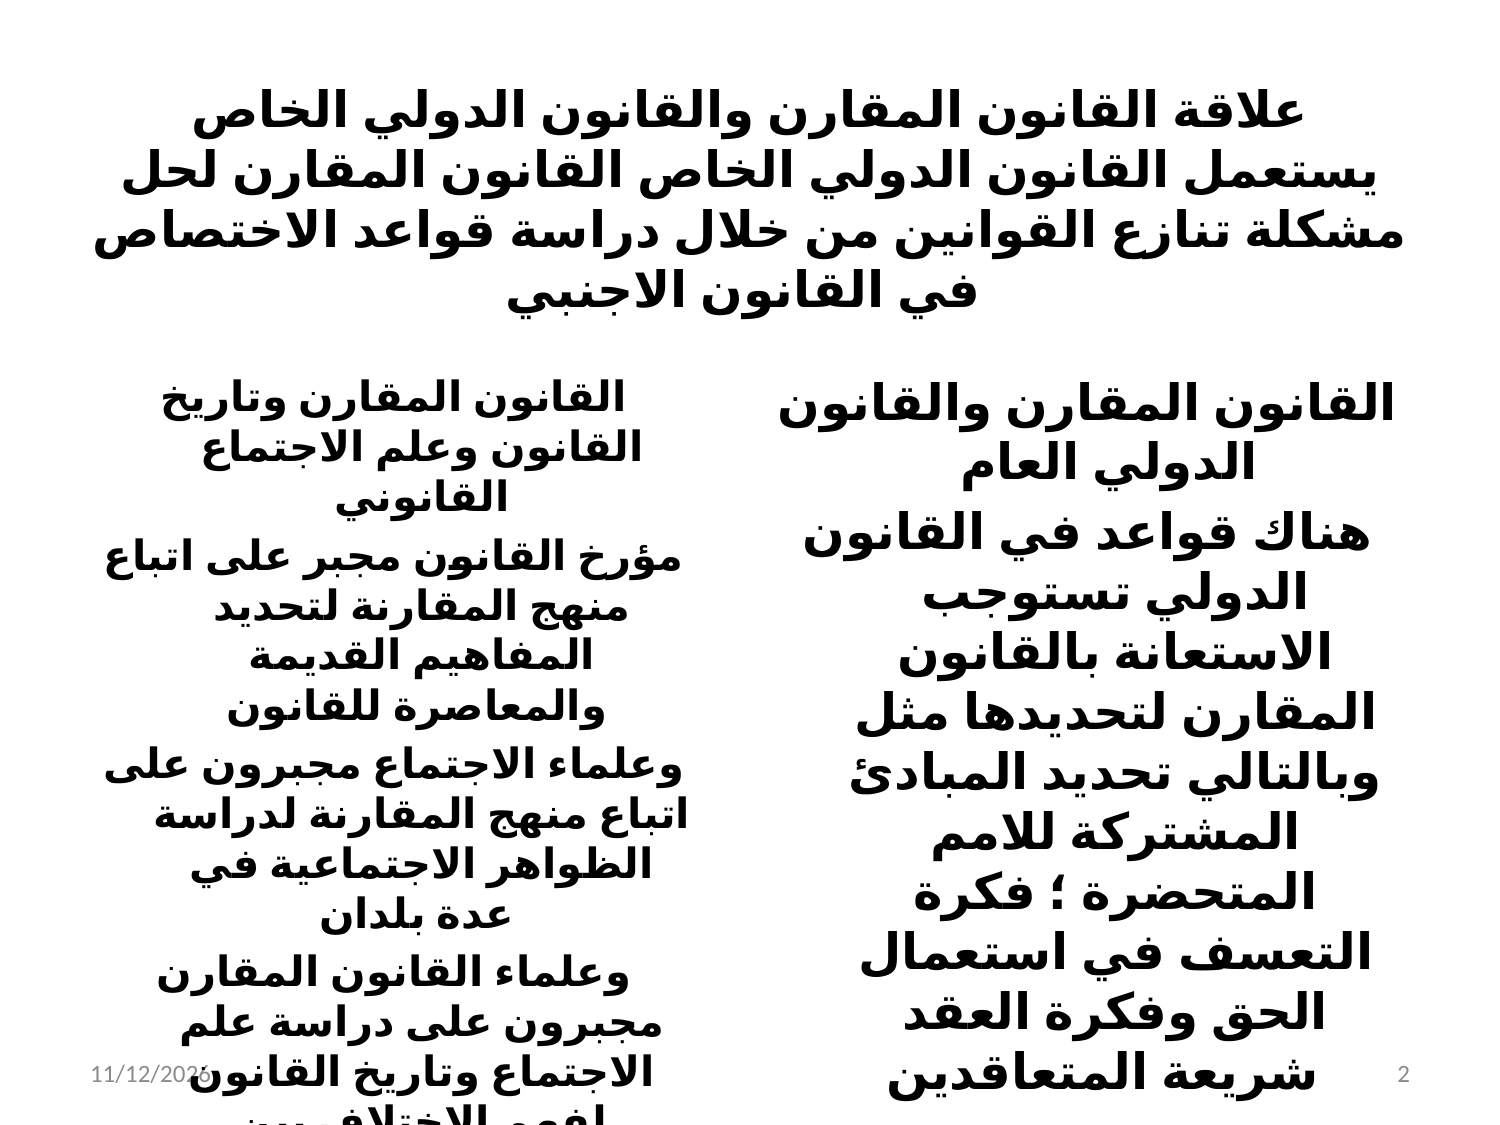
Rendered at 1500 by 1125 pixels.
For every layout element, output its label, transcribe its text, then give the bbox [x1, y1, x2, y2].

list القانون المقارن والقانون الدولي العام هناك قواعد في القانون الدولي تستوجب الاستعانة بالقانون المقارن لتحديدها مثل وبالتالي تحديد المبادئ المشتركة للامم المتحضرة ؛ فكرة التعسف في استعمال الحق وفكرة العقد شريعة المتعاقدين [762, 362, 1413, 1005]
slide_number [75, 1042, 425, 1103]
title علاقة القانون المقارن والقانون الدولي الخاص يستعمل القانون الدولي الخاص القانون المقارن لحل مشكلة تنازع القوانين من خلال دراسة قواعد الاختصاص في القانون الاجنبي [75, 45, 1425, 350]
list القانون المقارن وتاريخ القانون وعلم الاجتماع القانوني مؤرخ القانون مجبر على اتباع منهج المقارنة لتحديد المفاهيم القديمة والمعاصرة للقانون وعلماء الاجتماع مجبرون على اتباع منهج المقارنة لدراسة الظواهر الاجتماعية في عدة بلدان وعلماء القانون المقارن مجبرون على دراسة علم الاجتماع وتاريخ القانون لفهم الاختلاف بين الثقافات القانونية بين المجتمعات . [75, 362, 713, 1005]
slide_number 2 [1074, 1042, 1425, 1103]
